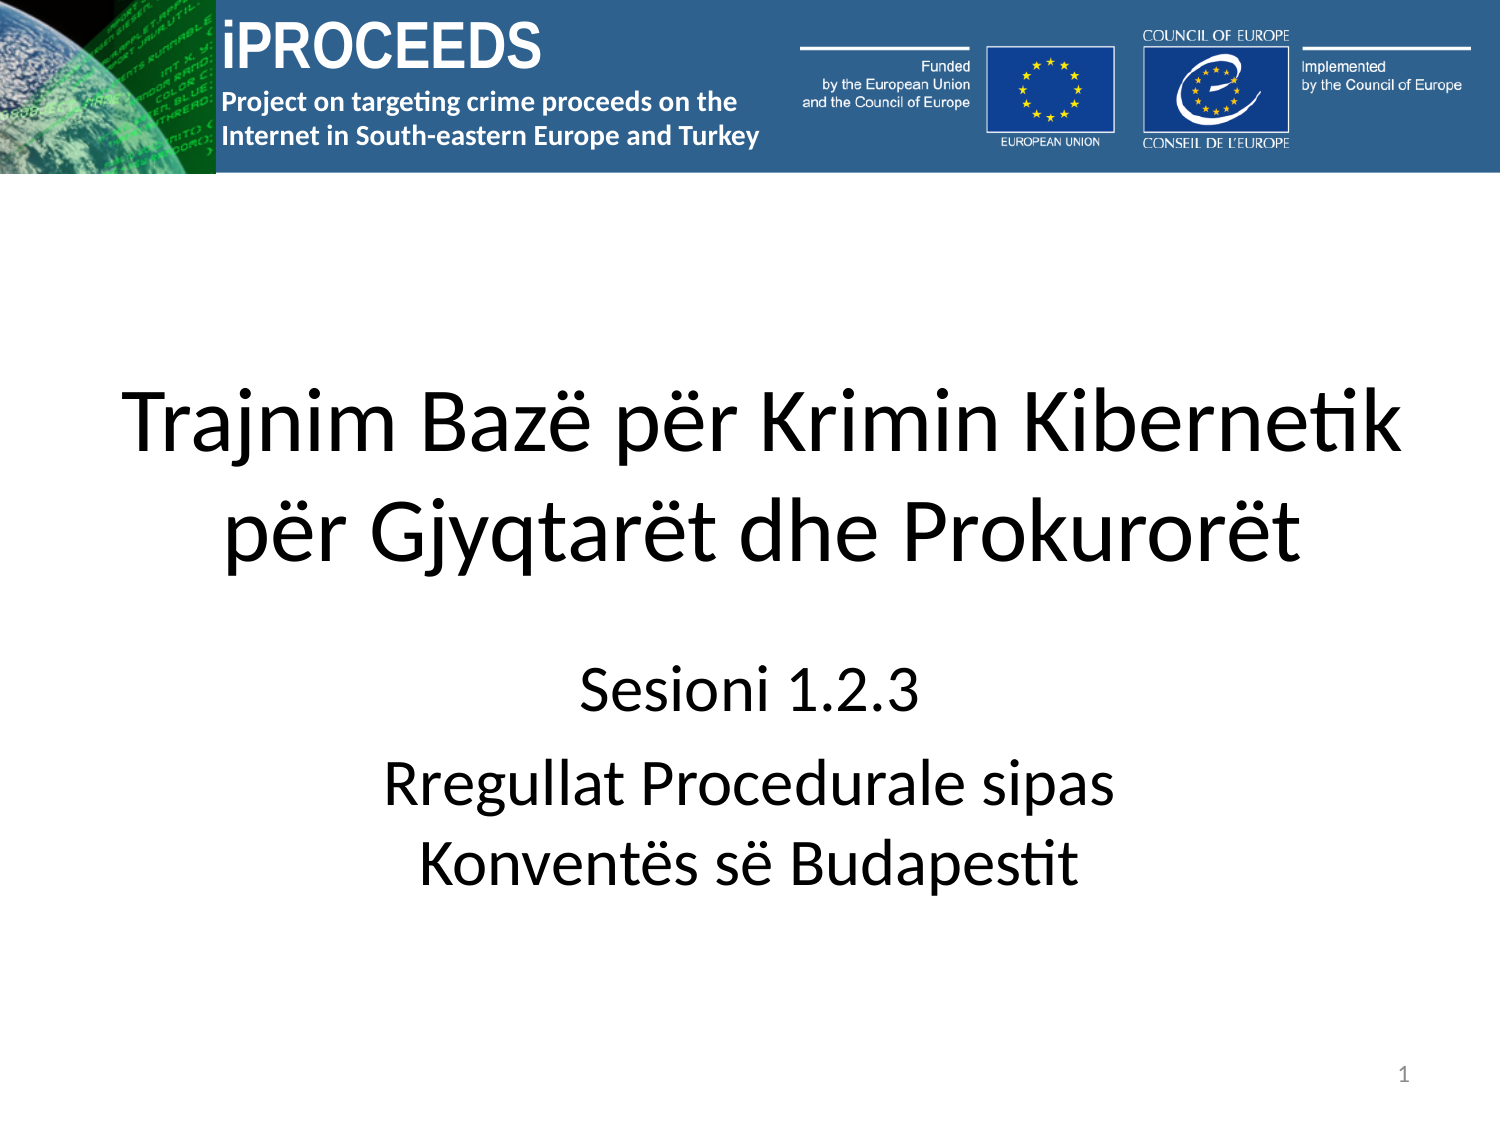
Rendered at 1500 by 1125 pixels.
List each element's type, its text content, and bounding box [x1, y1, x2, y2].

subtitle Sesioni 1.2.3 Rregullat Procedurale sipas Konventës së Budapestit [224, 637, 1276, 926]
picture [0, 0, 216, 174]
title Trajnim Bazë për Krimin Kibernetik për Gjyqtarët dhe Prokurorët [79, 349, 1447, 591]
text_box [833, 0, 1500, 175]
slide_number 1 [1074, 1042, 1425, 1103]
text_box iPROCEEDS Project on targeting crime proceeds on the Internet in South-eastern Europe and Turkey [206, 0, 833, 199]
picture [799, 30, 1471, 148]
